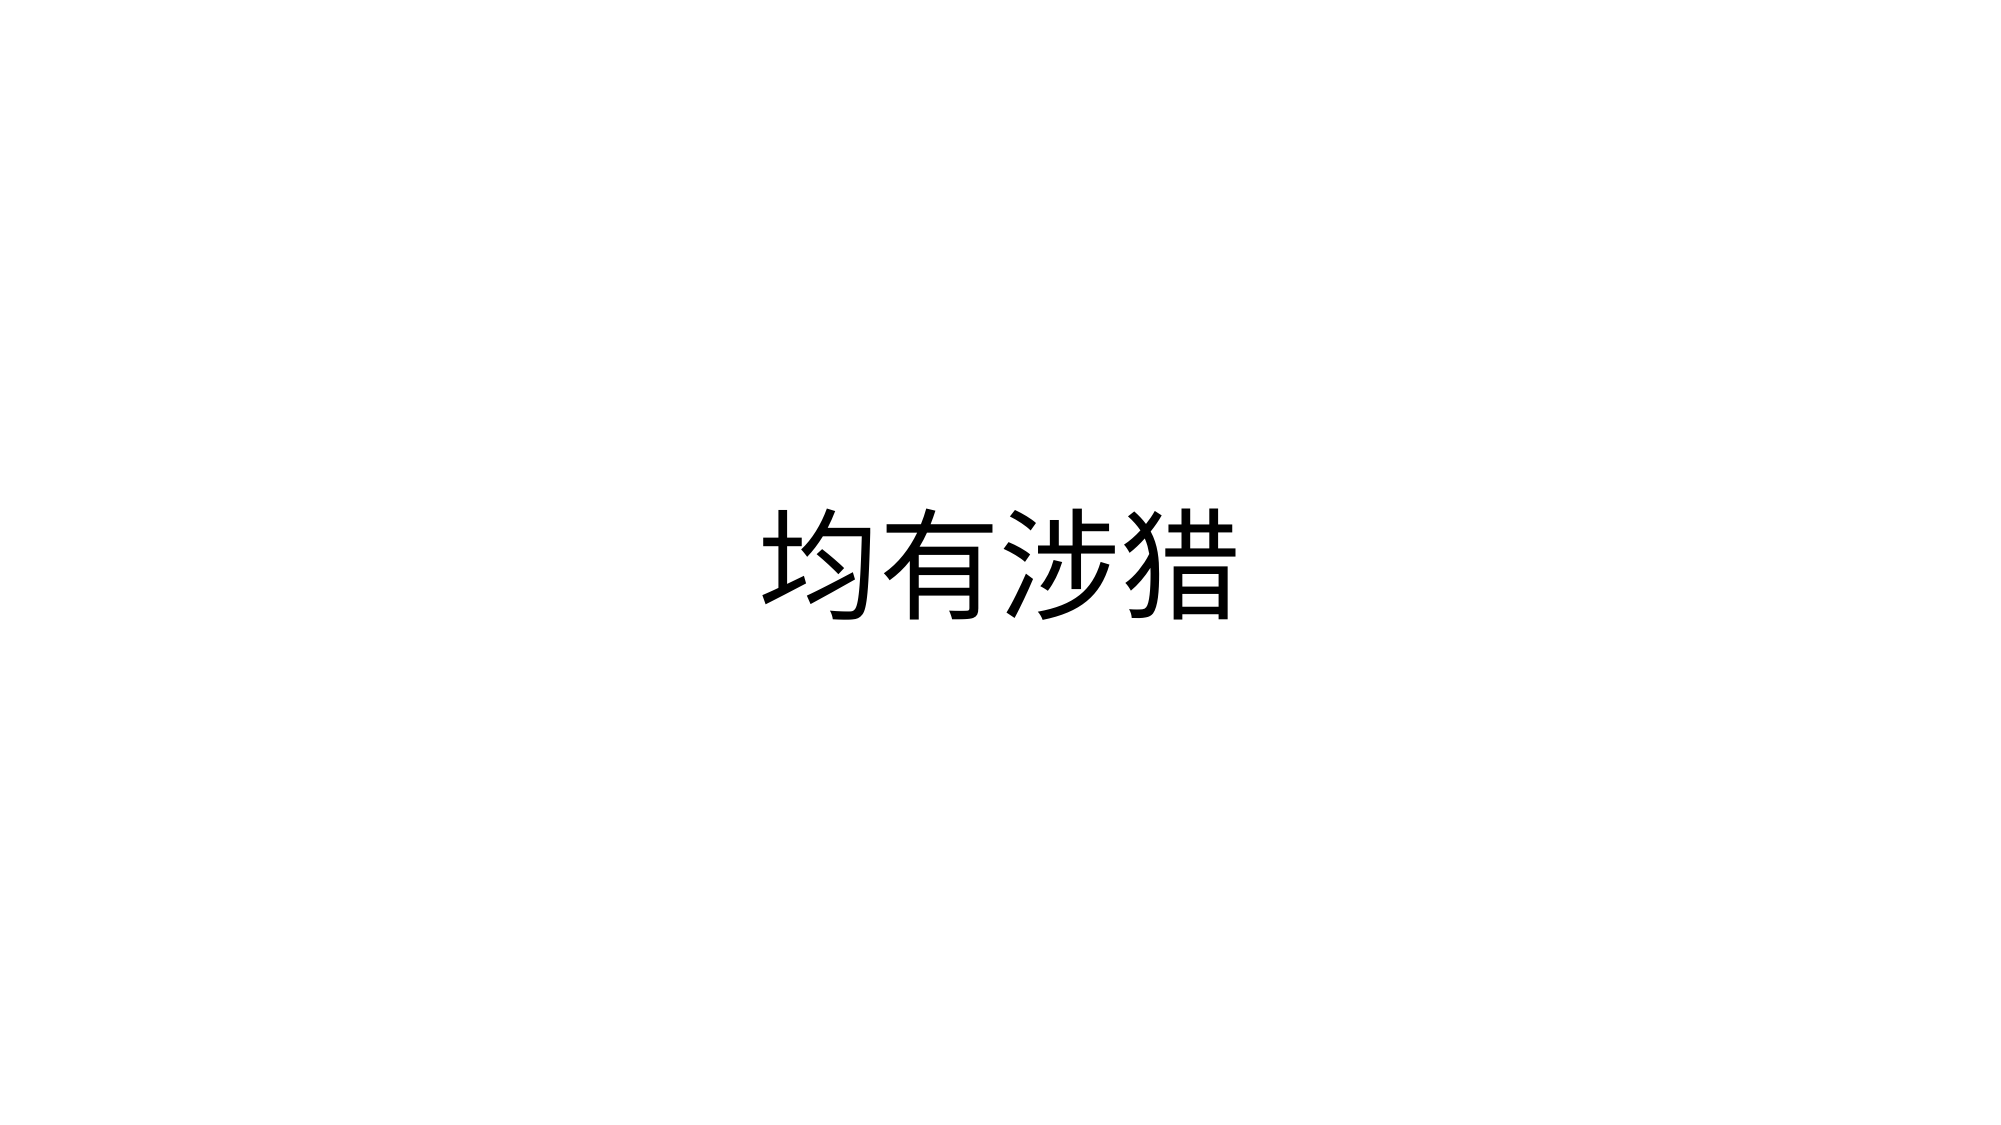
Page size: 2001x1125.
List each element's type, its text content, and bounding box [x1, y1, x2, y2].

text_box 均有涉猎 [697, 481, 1303, 644]
